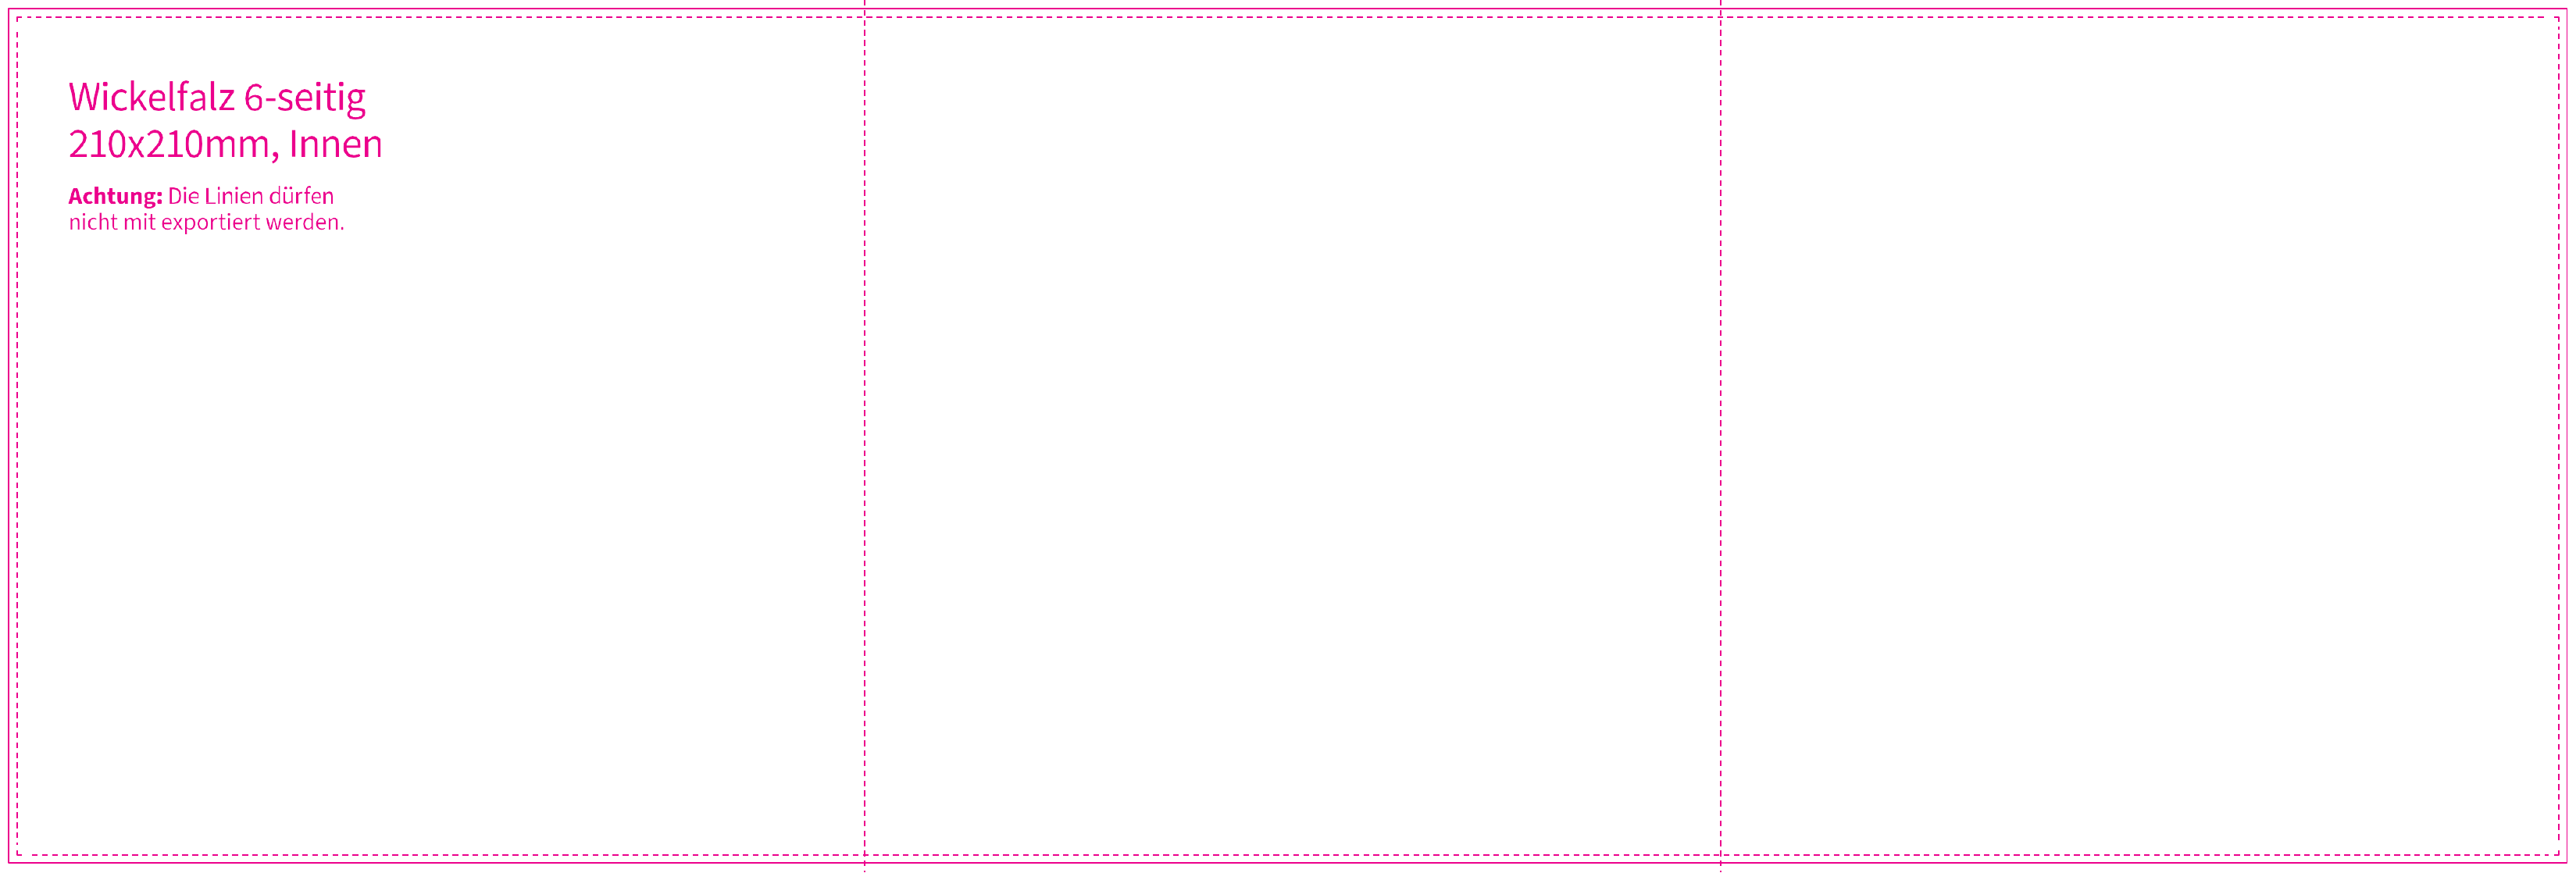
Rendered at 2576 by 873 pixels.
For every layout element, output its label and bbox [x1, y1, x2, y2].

text_box [244, 81, 366, 119]
text_box [69, 80, 235, 111]
text_box [16, 16, 23, 23]
text_box [323, 136, 381, 158]
text_box [291, 130, 296, 157]
text_box [301, 136, 318, 157]
text_box [240, 136, 279, 164]
text_box [68, 186, 344, 234]
text_box [16, 850, 23, 855]
text_box [2553, 16, 2560, 23]
text_box [70, 130, 235, 158]
text_box [2553, 850, 2560, 855]
